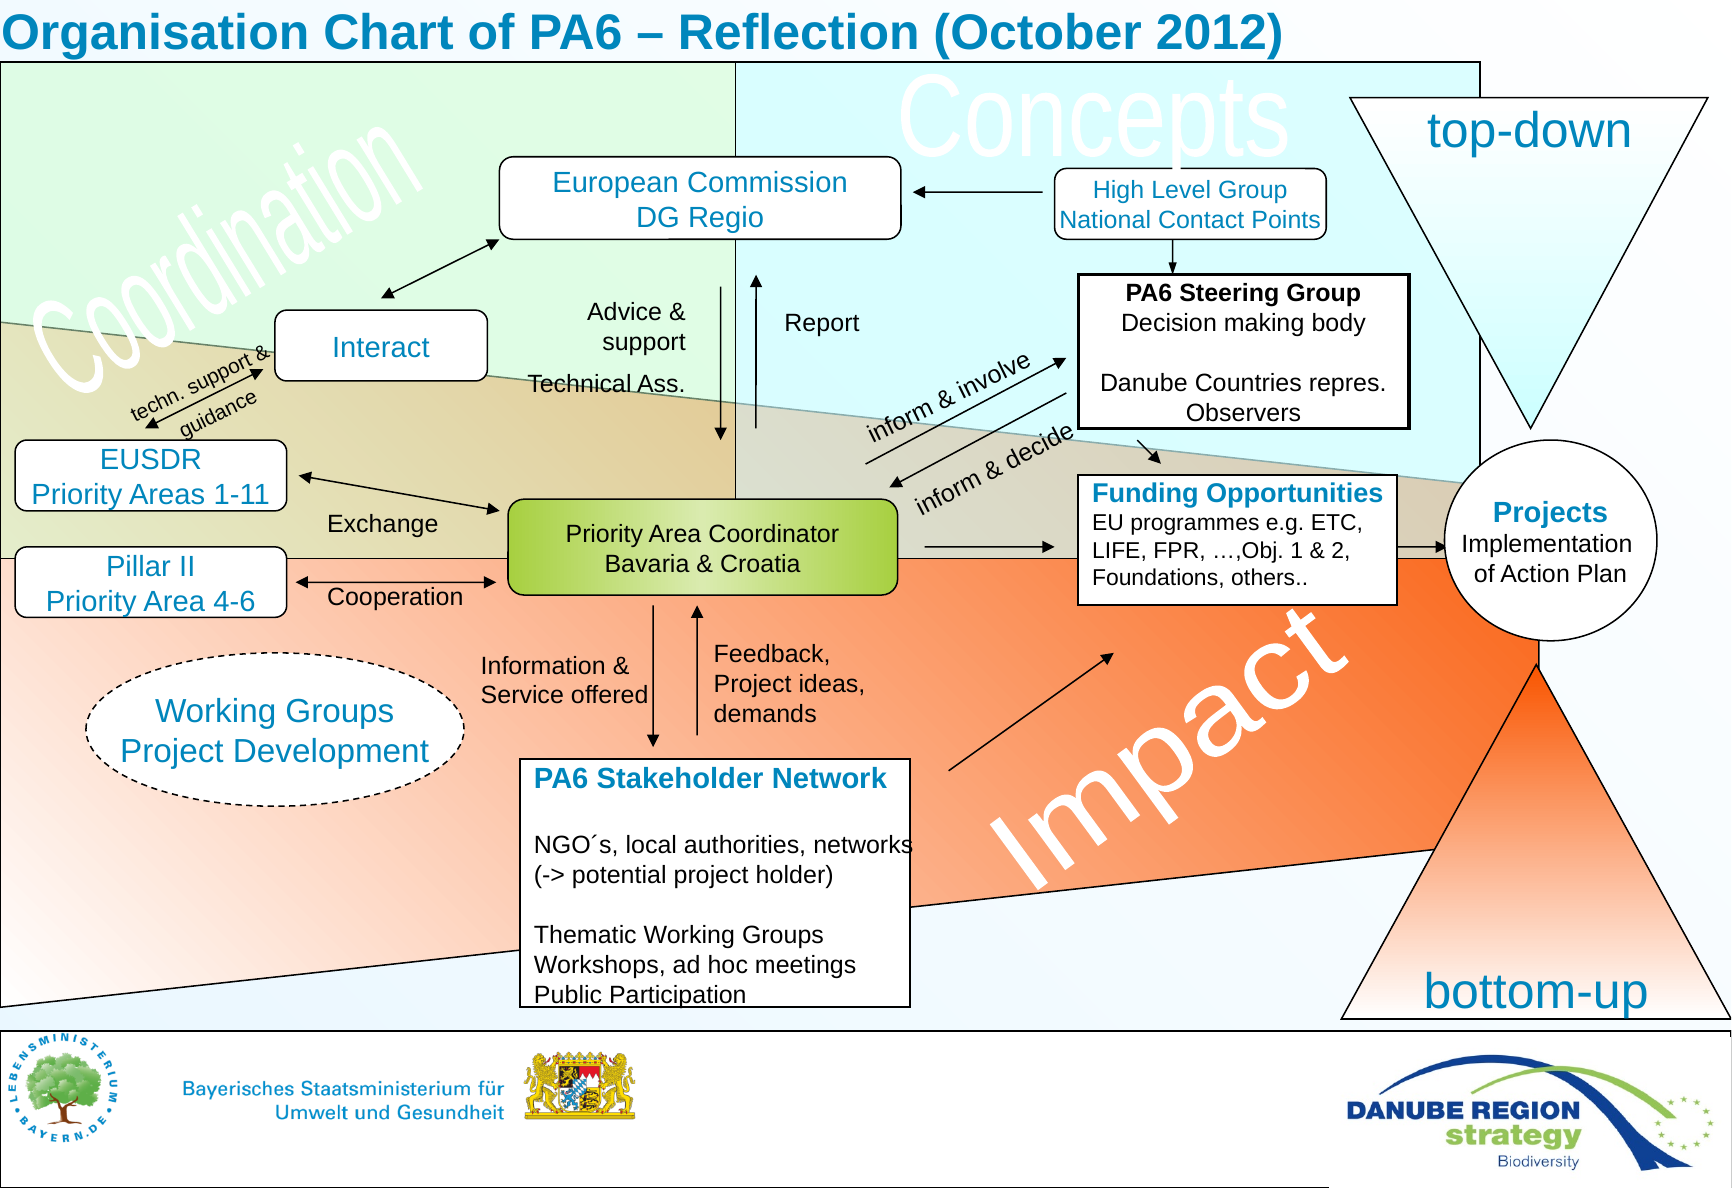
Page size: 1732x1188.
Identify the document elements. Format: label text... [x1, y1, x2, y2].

text_box Report [767, 298, 878, 346]
text_box [749, 274, 763, 429]
text_box Organisation Chart of PA6 – Reflection (October 2012) [1, 0, 1285, 60]
text_box [714, 286, 727, 441]
text_box PA6 Stakeholder Network NGO´s, local authorities, networks (-> potential project holder) Thematic Working Groups Workshops, ad hoc meetings Public Participation [519, 759, 910, 1008]
text_box inform & involve [843, 322, 1065, 464]
text_box High Level Group National Contact Points [1054, 168, 1327, 240]
text_box [1168, 239, 1177, 275]
text_box Funding Opportunities EU programmes e.g. ETC, LIFE, FPR, …,Obj. 1 & 2, Foundations, others.. [1078, 475, 1398, 606]
text_box Exchange Cooperation [310, 499, 491, 619]
text_box Advice & support Technical Ass. [484, 286, 703, 406]
text_box PA6 Steering Group Decision making body Danube Countries repres. Observers [1078, 274, 1410, 429]
picture [168, 1025, 642, 1143]
text_box [0, 559, 1539, 1008]
text_box [0, 62, 736, 559]
text_box [912, 186, 1043, 199]
text_box [380, 239, 500, 299]
text_box EUSDR Priority Areas 1-11 [15, 440, 287, 511]
text_box European Commission DG Regio [499, 156, 902, 240]
text_box Pillar II Priority Area 4-6 [15, 546, 287, 618]
text_box Projects Implementation of Action Plan [1444, 440, 1657, 641]
text_box bottom-up [1341, 664, 1732, 1019]
text_box Working Groups Project Development [85, 652, 465, 807]
text_box Feedback, Project ideas, demands [697, 629, 916, 736]
text_box [646, 718, 660, 748]
text_box techn. support & guidance [91, 311, 327, 481]
text_box Interact [275, 310, 488, 381]
text_box Information & Service offered [463, 640, 683, 718]
text_box [736, 62, 1480, 559]
text_box Priority Area Coordinator Bavaria & Croatia [507, 499, 898, 596]
text_box inform & decide [891, 390, 1112, 536]
text_box [924, 540, 1055, 554]
text_box [1137, 440, 1161, 464]
text_box [1397, 540, 1444, 554]
text_box [690, 605, 704, 629]
picture [0, 1026, 141, 1149]
text_box [295, 576, 310, 589]
text_box [0, 1030, 1732, 1188]
picture [1329, 1037, 1732, 1188]
text_box [948, 652, 1114, 771]
text_box top-down [1350, 97, 1708, 429]
text_box [298, 471, 500, 515]
text_box [889, 392, 1067, 488]
